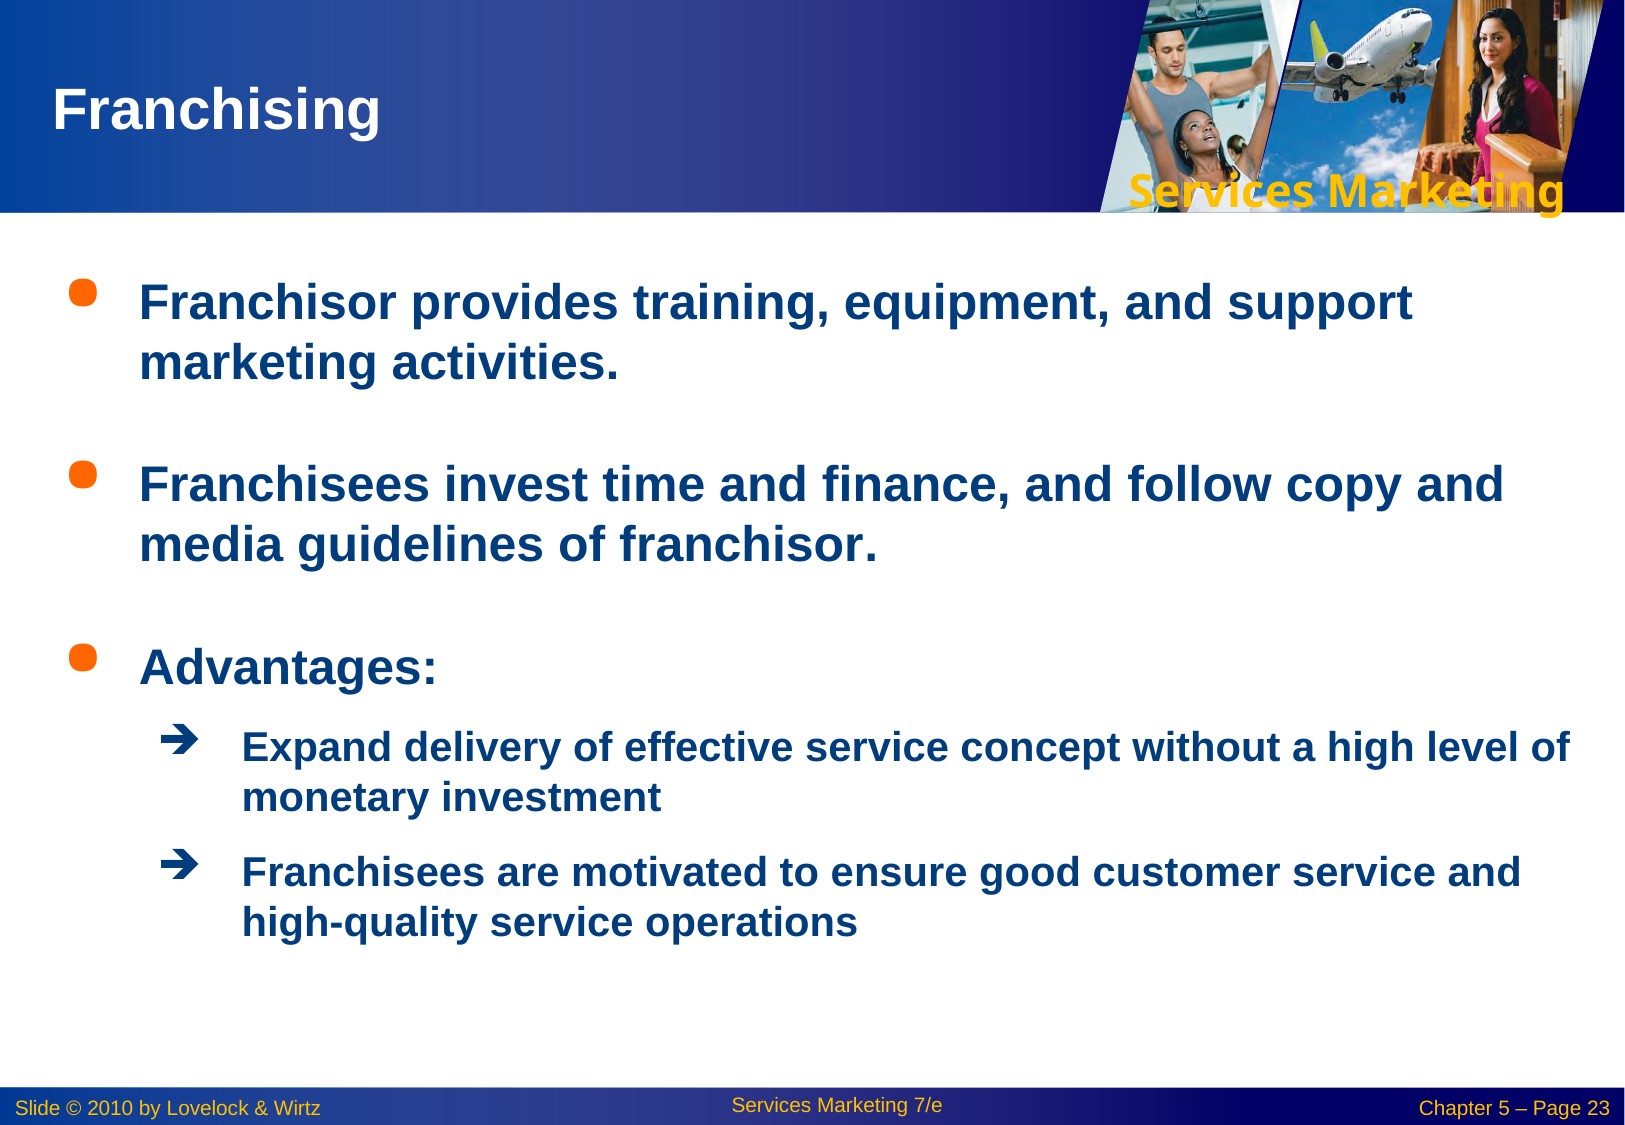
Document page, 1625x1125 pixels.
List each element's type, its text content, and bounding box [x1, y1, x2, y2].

picture [1100, 0, 1604, 213]
picture [1546, 187, 1556, 202]
picture [1162, 186, 1172, 192]
list Franchisor provides training, equipment, and support marketing activities. Franchisees invest time and finance, and follow copy and media guidelines of franchisor. Advantages: Expand delivery of effective service concept without a high level of monetary investment Franchisees are motivated to ensure good customer service and high-quality service operations [49, 261, 1588, 1051]
title Franchising [36, 37, 1088, 176]
